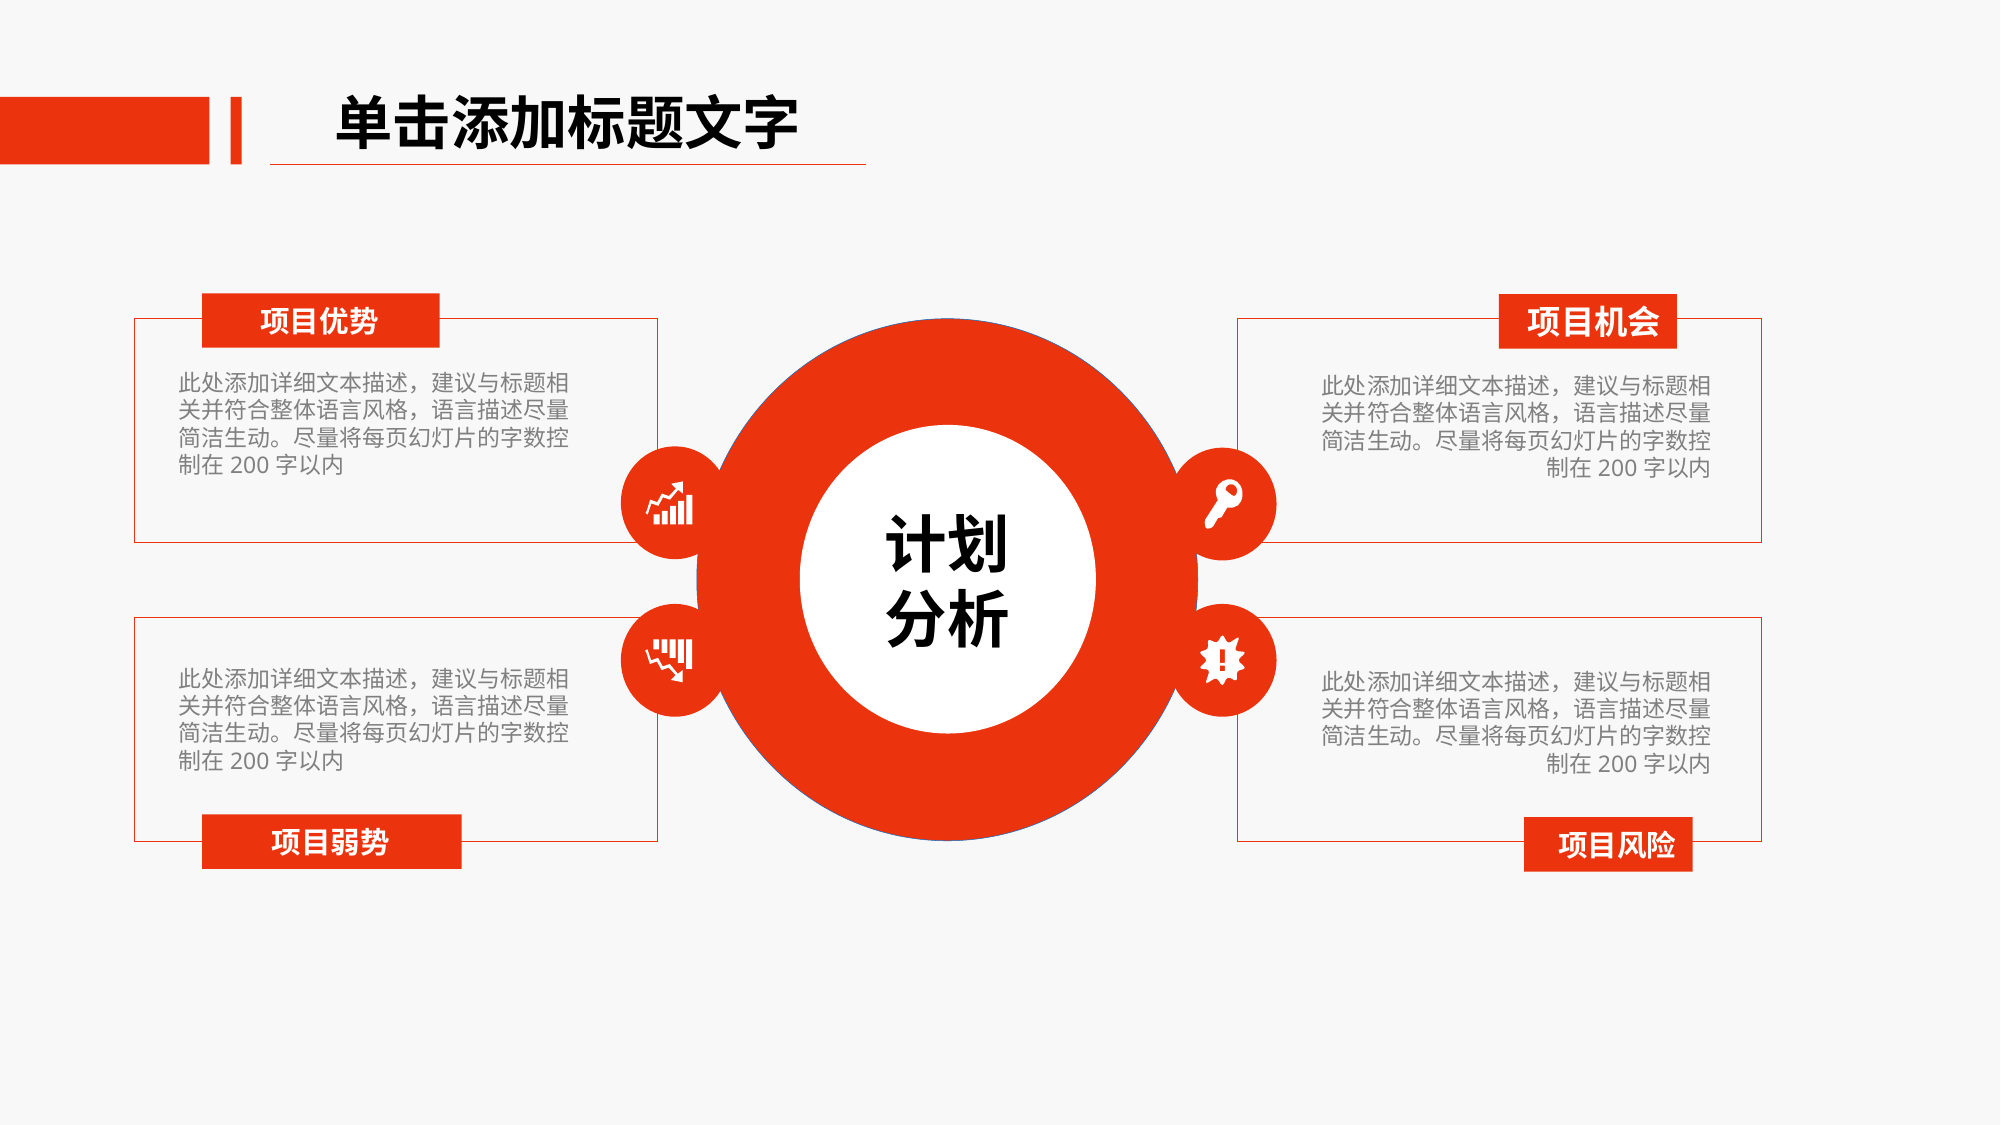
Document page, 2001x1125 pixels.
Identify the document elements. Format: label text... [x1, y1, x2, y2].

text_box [696, 318, 1198, 841]
text_box [1237, 317, 1761, 543]
text_box [133, 617, 658, 842]
text_box 项目机会 [1498, 294, 1677, 349]
text_box [1237, 617, 1761, 842]
text_box 单击添加标题文字 [320, 78, 816, 164]
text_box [1168, 603, 1277, 717]
text_box [0, 96, 210, 165]
text_box 此处添加详细文本描述，建议与标题相关并符合整体语言风格，语言描述尽量简洁生动。尽量将每页幻灯片的字数控制在200字以内 [1302, 658, 1729, 786]
text_box 此处添加详细文本描述，建议与标题相关并符合整体语言风格，语言描述尽量简洁生动。尽量将每页幻灯片的字数控制在200字以内 [162, 360, 588, 487]
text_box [1168, 447, 1277, 561]
text_box 项目风险 [1524, 817, 1693, 872]
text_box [620, 603, 730, 717]
text_box 此处添加详细文本描述，建议与标题相关并符合整体语言风格，语言描述尽量简洁生动。尽量将每页幻灯片的字数控制在200字以内 [1302, 363, 1729, 490]
text_box [133, 317, 658, 543]
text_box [620, 446, 730, 560]
text_box 此处添加详细文本描述，建议与标题相关并符合整体语言风格，语言描述尽量简洁生动。尽量将每页幻灯片的字数控制在200字以内 [162, 655, 588, 783]
picture [0, 0, 2001, 1125]
text_box [230, 96, 243, 165]
text_box 项目弱势 [202, 814, 462, 869]
text_box 项目优势 [202, 293, 440, 348]
